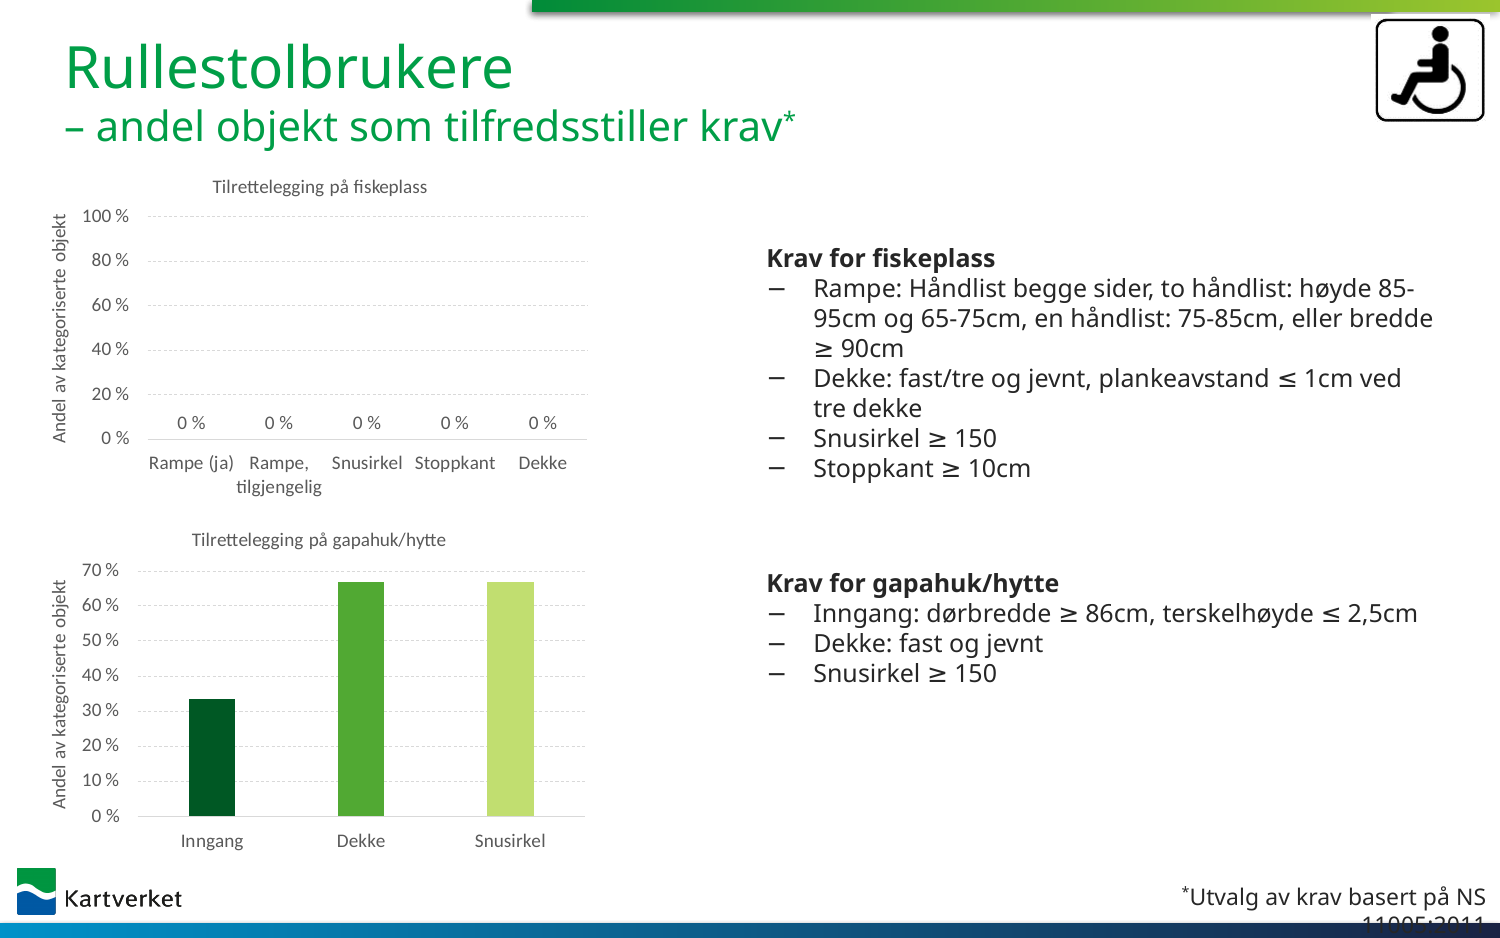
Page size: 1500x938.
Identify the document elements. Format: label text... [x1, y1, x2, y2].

text_box *Utvalg av krav basert på NS 11005:2011 [1068, 873, 1500, 938]
picture [41, 520, 596, 859]
text_box Rullestolbrukere – andel objekt som tilfredsstiller krav* [49, 29, 1431, 158]
text_box Krav for gapahuk/hytte Inngang: dørbredde ≥ 86cm, terskelhøyde ≤ 2,5cm Dekke: fast og jevnt Snusirkel ≥ 150 [751, 560, 1452, 695]
picture [41, 166, 598, 505]
picture [1371, 13, 1491, 127]
text_box Krav for fiskeplass Rampe: Håndlist begge sider, to håndlist: høyde 85-95cm og 65-75cm, en håndlist: 75-85cm, eller bredde ≥ 90cm Dekke: fast/tre og jevnt, plankeavstand ≤ 1cm ved tre dekke Snusirkel ≥ 150 Stoppkant ≥ 10cm [751, 235, 1452, 490]
